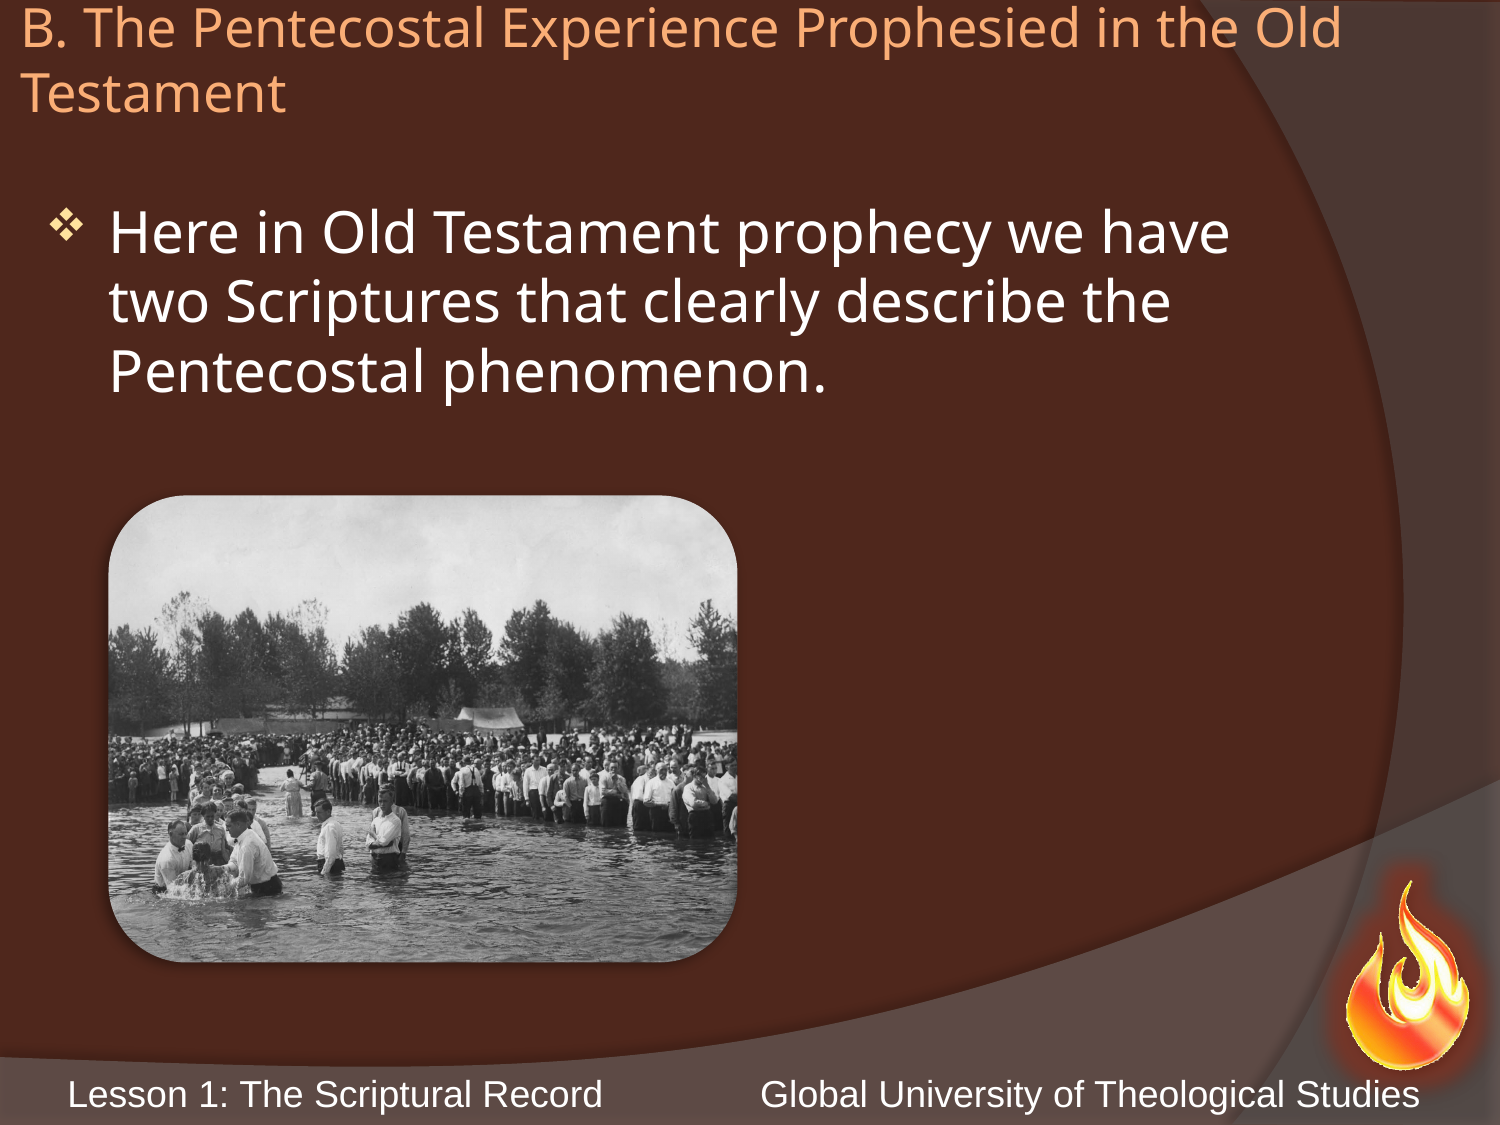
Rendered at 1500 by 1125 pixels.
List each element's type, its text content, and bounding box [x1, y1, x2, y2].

text_box Lesson 1: The Scriptural Record Global University of Theological Studies [0, 1062, 1500, 1123]
title B. The Pentecostal Experience Prophesied in the Old Testament [12, 0, 1475, 118]
list Here in Old Testament prophecy we have two Scriptures that clearly describe the Pentecostal phenomenon. [24, 187, 1313, 988]
picture [1339, 874, 1476, 1078]
picture [108, 495, 738, 963]
